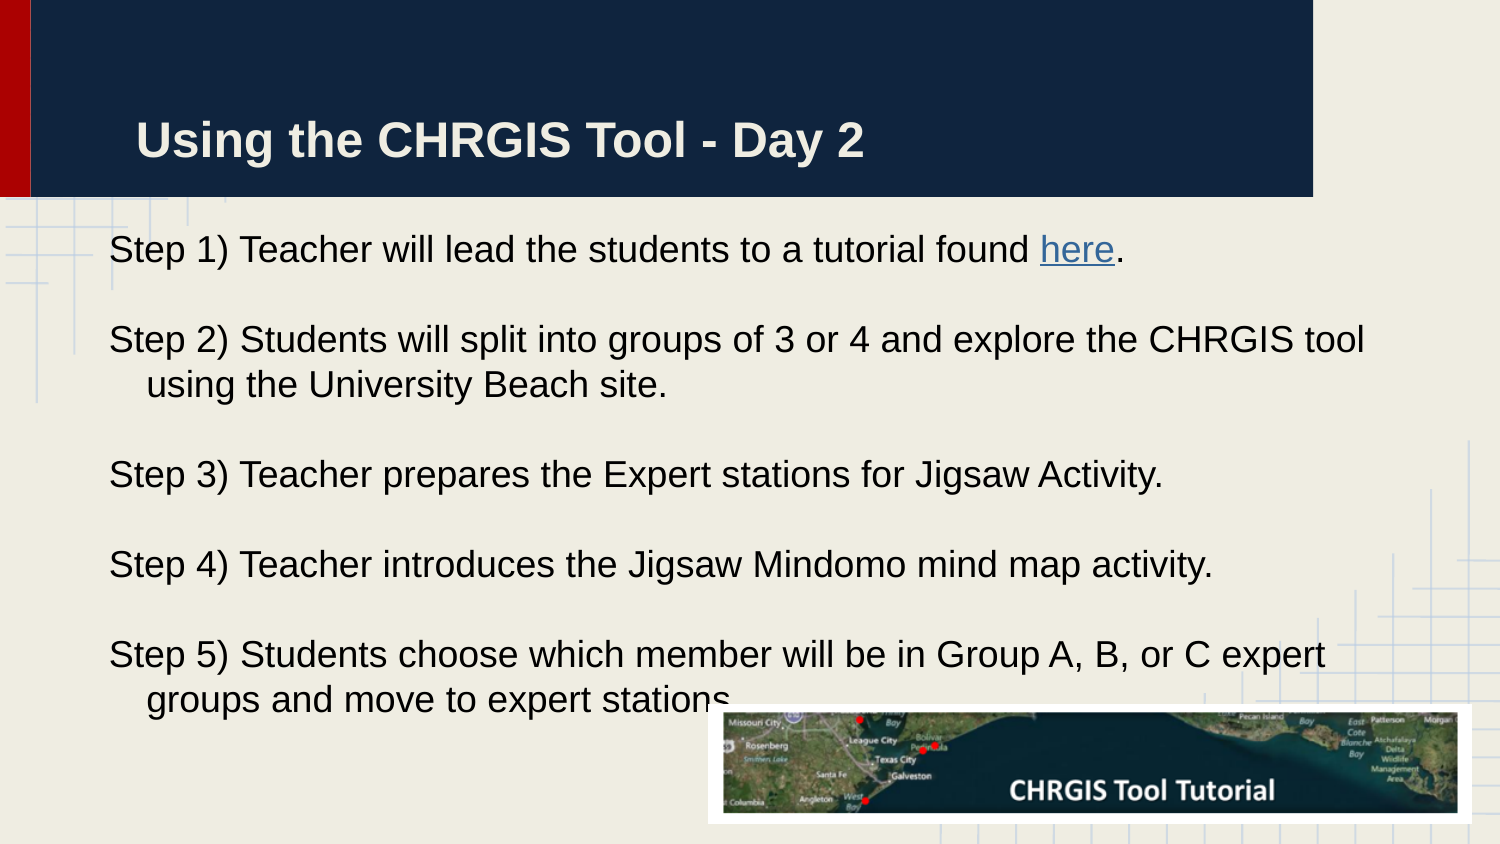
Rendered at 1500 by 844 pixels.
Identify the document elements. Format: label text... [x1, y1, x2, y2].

picture [707, 704, 1472, 825]
title Using the CHRGIS Tool - Day 2 [75, 16, 1276, 183]
list Step 1) Teacher will lead the students to a tutorial found here. Step 2) Students will split into groups of 3 or 4 and explore the CHRGIS tool using the University Beach site. Step 3) Teacher prepares the Expert stations for Jigsaw Activity. Step 4) Teacher introduces the Jigsaw Mindomo mind map activity. Step 5) Students choose which member will be in Group A, B, or C expert groups and move to expert stations. [75, 209, 1425, 806]
